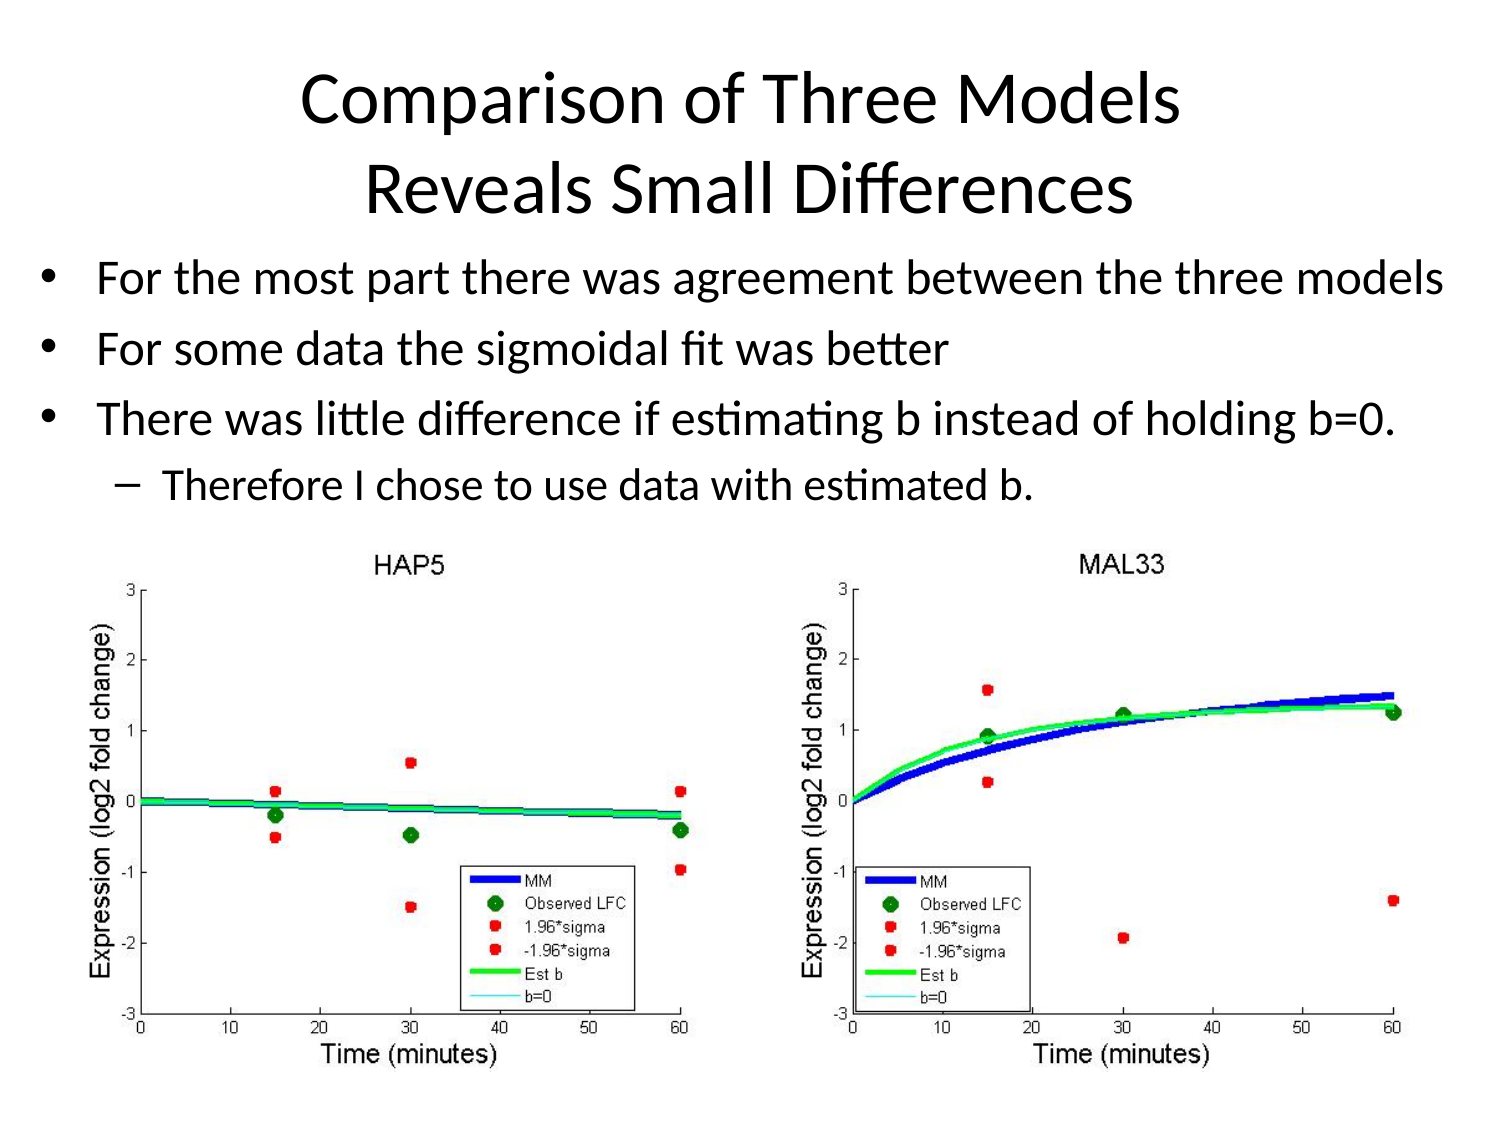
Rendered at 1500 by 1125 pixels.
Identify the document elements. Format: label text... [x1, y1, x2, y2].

title Comparison of Three Models Reveals Small Differences [75, 45, 1425, 233]
list For the most part there was agreement between the three models For some data the sigmoidal fit was better There was little difference if estimating b instead of holding b=0. Therefore I chose to use data with estimated b. [24, 237, 1475, 1038]
picture [49, 549, 747, 1073]
picture [762, 549, 1459, 1073]
